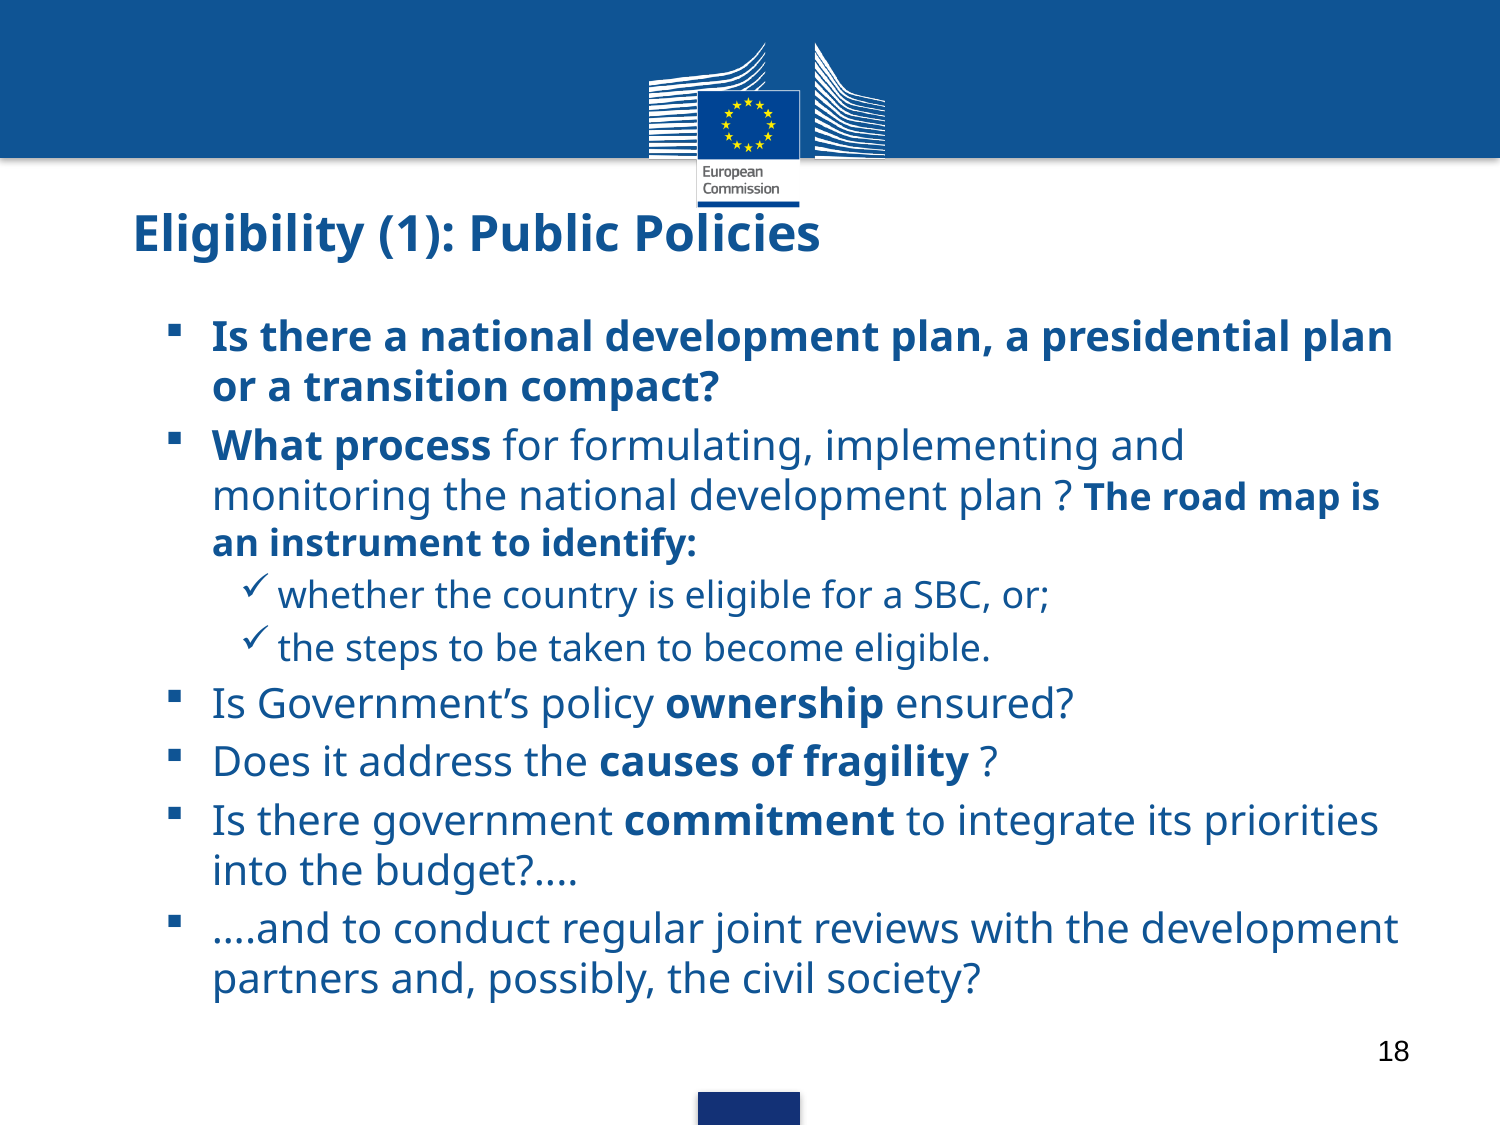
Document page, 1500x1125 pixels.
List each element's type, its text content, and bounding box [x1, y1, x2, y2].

list Is there a national development plan, a presidential plan or a transition compact? What process for formulating, implementing and monitoring the national development plan ? The road map is an instrument to identify: whether the country is eligible for a SBC, or; the steps to be taken to become eligible. Is Government’s policy ownership ensured? Does it address the causes of fragility ? Is there government commitment to integrate its priorities into the budget?.... ….and to conduct regular joint reviews with the development partners and, possibly, the civil society? [74, 302, 1426, 1025]
slide_number 18 [1074, 1024, 1426, 1103]
title Eligibility (1): Public Policies [58, 184, 1409, 279]
picture [649, 42, 885, 184]
